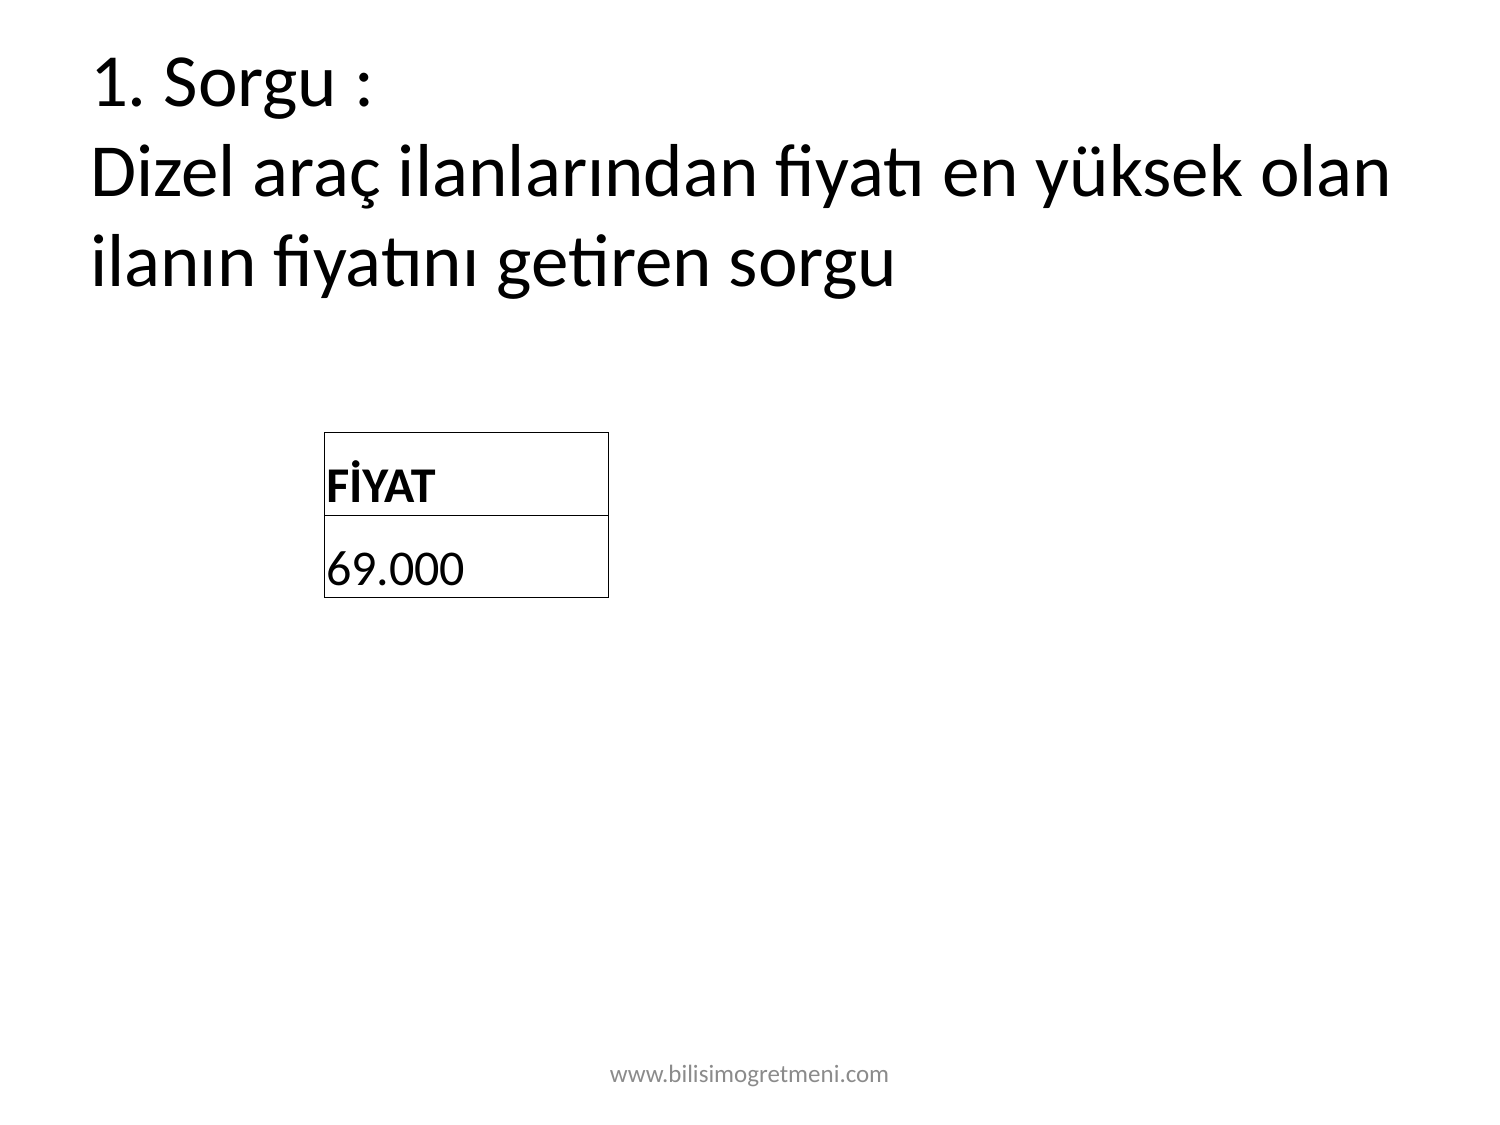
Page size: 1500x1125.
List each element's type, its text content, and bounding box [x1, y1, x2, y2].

table_cell 69.000 [325, 516, 608, 597]
table_header FİYAT [325, 433, 608, 515]
footer www.bilisimogretmeni.com [512, 1042, 988, 1103]
title 1. Sorgu : Dizel araç ilanlarından fiyatı en yüksek olan ilanın fiyatını getiren sorgu [75, 6, 1425, 327]
